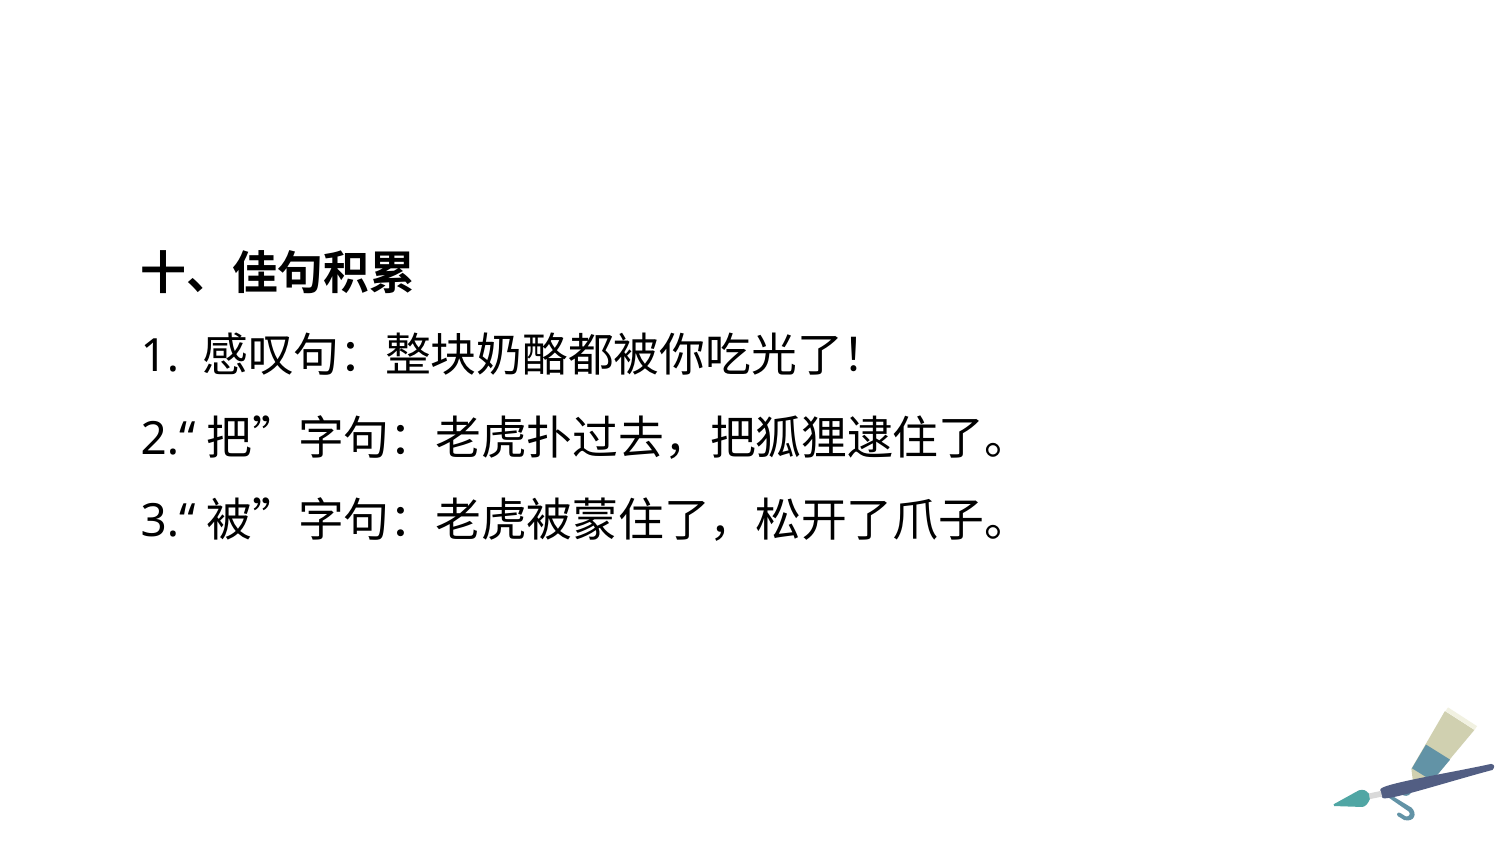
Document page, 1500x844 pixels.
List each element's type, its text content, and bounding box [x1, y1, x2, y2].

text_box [1358, 708, 1481, 844]
text_box 十、佳句积累 1. 感叹句：整块奶酪都被你吃光了！ 2.“把”字句：老虎扑过去，把狐狸逮住了。 3.“被”字句：老虎被蒙住了，松开了爪子。 [125, 208, 1442, 554]
